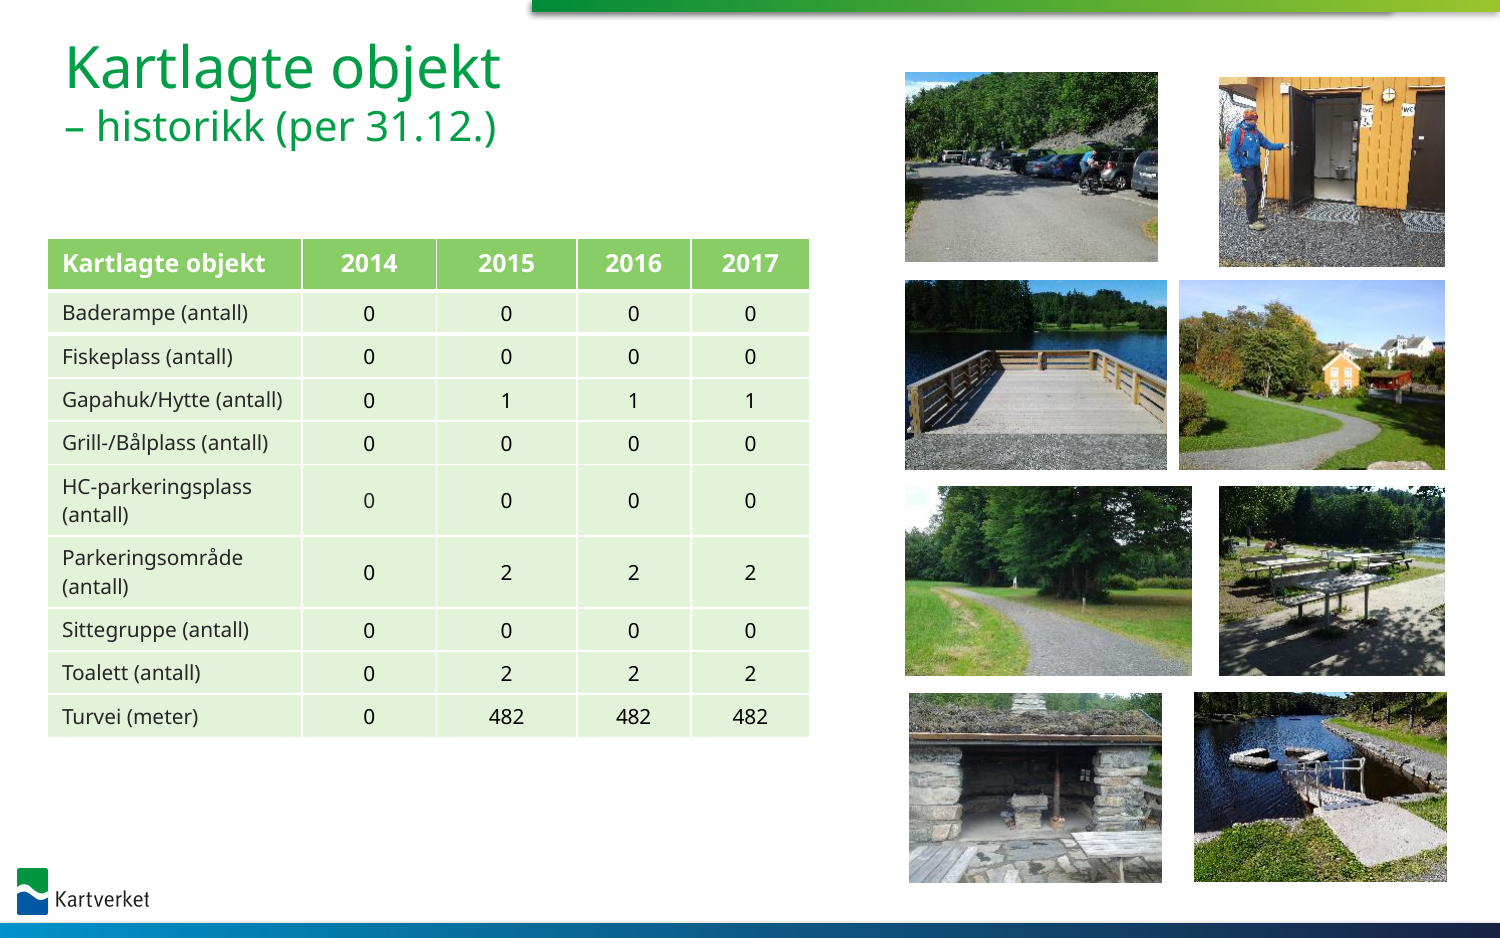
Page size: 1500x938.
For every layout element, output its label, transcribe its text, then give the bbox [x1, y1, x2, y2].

picture [1219, 77, 1445, 267]
table_cell 0 [303, 336, 436, 377]
table_cell Parkeringsområde (antall) [48, 537, 301, 607]
table_cell 0 [303, 293, 436, 332]
table_cell Sittegruppe (antall) [48, 609, 301, 650]
table_cell 2 [437, 652, 576, 693]
picture [1194, 692, 1448, 882]
table_cell Toalett (antall) [48, 652, 301, 693]
table_header Kartlagte objekt [48, 239, 301, 289]
table_cell 0 [437, 293, 576, 332]
table_cell 0 [692, 422, 809, 464]
table_cell Baderampe (antall) [48, 293, 301, 332]
table_cell 482 [692, 695, 809, 737]
table_cell 0 [578, 293, 690, 332]
table_cell 0 [437, 422, 576, 464]
picture [905, 72, 1158, 262]
table_cell 0 [303, 379, 436, 420]
table_cell 1 [578, 379, 690, 420]
table_header 2015 [437, 239, 576, 289]
table_cell 482 [437, 695, 576, 737]
table_cell 1 [437, 379, 576, 420]
table_cell Gapahuk/Hytte (antall) [48, 379, 301, 420]
table_cell 482 [578, 695, 690, 737]
table_cell 2 [437, 537, 576, 607]
table_header 2014 [303, 239, 436, 289]
table_cell Fiskeplass (antall) [48, 336, 301, 377]
table_cell 0 [692, 465, 809, 535]
table_cell 2 [692, 537, 809, 607]
table_cell 0 [692, 609, 809, 650]
table_cell 0 [303, 695, 436, 737]
table_cell HC-parkeringsplass (antall) [48, 465, 301, 535]
table_cell 0 [692, 336, 809, 377]
table_cell 1 [692, 379, 809, 420]
table_cell 0 [303, 609, 436, 650]
table_cell 0 [303, 652, 436, 693]
table_cell Turvei (meter) [48, 695, 301, 737]
table_header 2017 [692, 239, 809, 289]
table_cell 0 [437, 465, 576, 535]
table_cell 0 [692, 293, 809, 332]
table_cell 0 [303, 537, 436, 607]
picture [905, 486, 1193, 676]
table_cell Grill-/Bålplass (antall) [48, 422, 301, 464]
table_cell 0 [303, 422, 436, 464]
picture [905, 280, 1167, 470]
table_header 2016 [578, 239, 690, 289]
table_cell 0 [578, 422, 690, 464]
table_cell 0 [437, 609, 576, 650]
table_cell 0 [578, 465, 690, 535]
table_cell 0 [578, 609, 690, 650]
picture [909, 693, 1163, 884]
picture [1179, 280, 1445, 470]
table_cell 2 [692, 652, 809, 693]
table_cell 0 [578, 336, 690, 377]
table_cell 0 [437, 336, 576, 377]
table_cell 2 [578, 652, 690, 693]
table_cell 2 [578, 537, 690, 607]
picture [1219, 486, 1445, 676]
table_cell 0 [303, 465, 436, 535]
text_box Kartlagte objekt – historikk (per 31.12.) [49, 14, 1431, 158]
